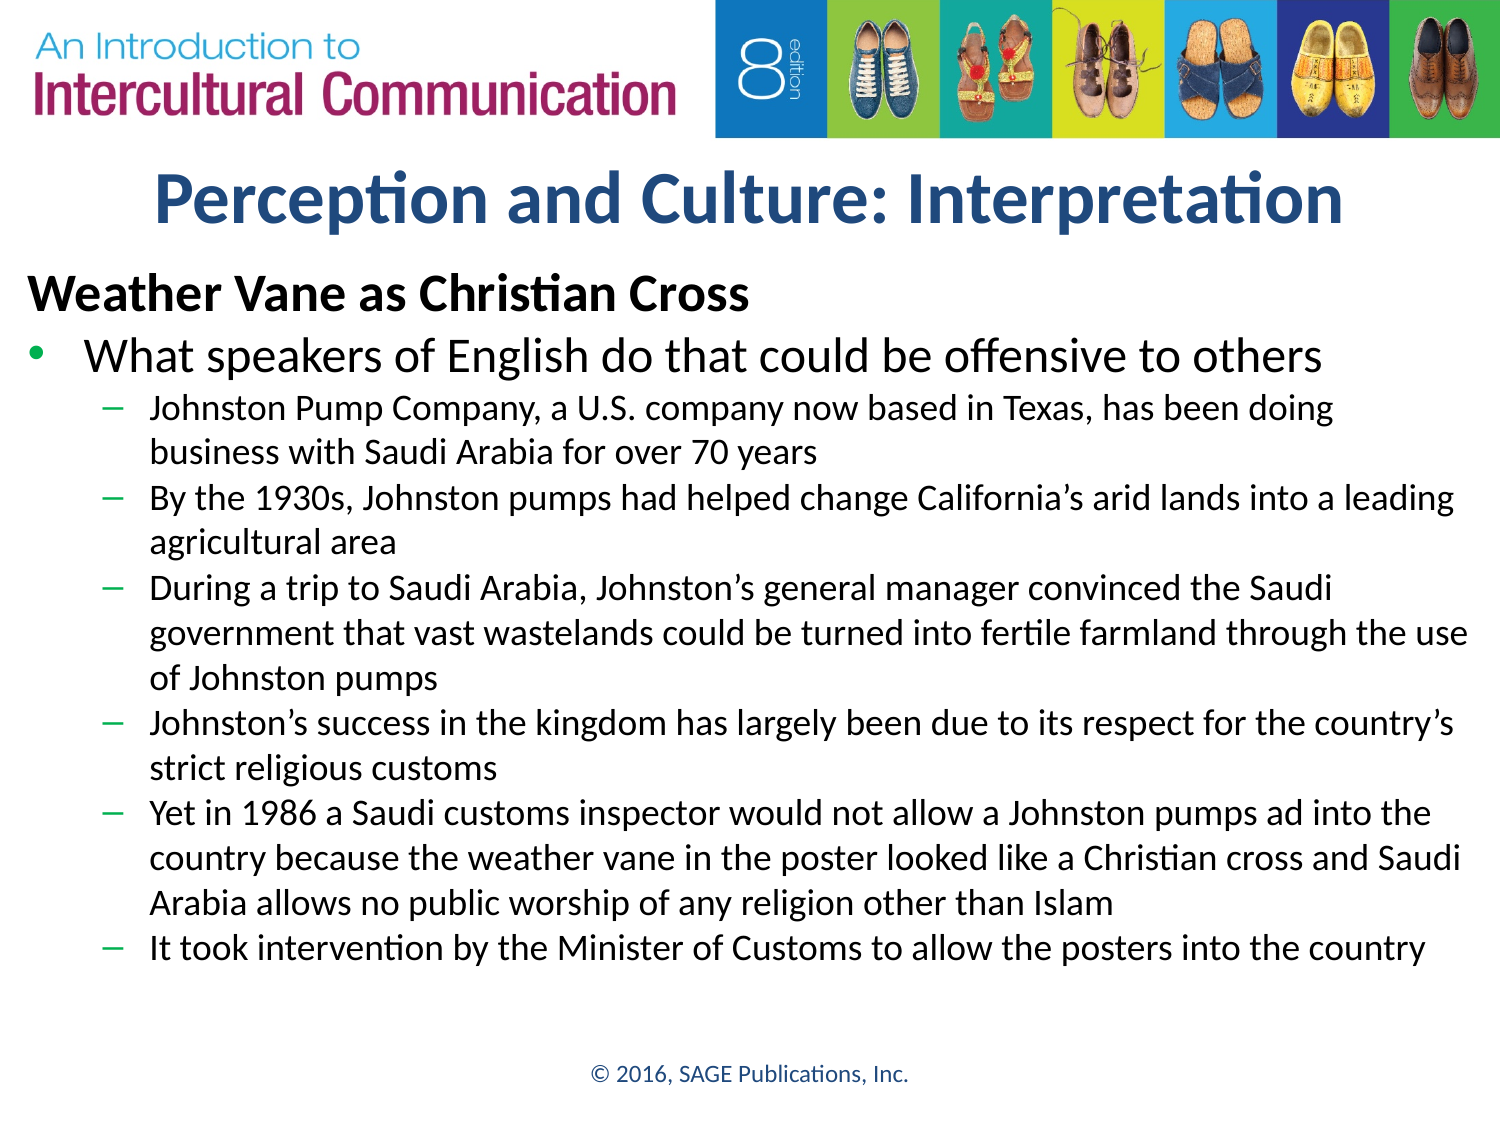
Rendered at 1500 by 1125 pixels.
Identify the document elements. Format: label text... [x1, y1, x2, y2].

footer © 2016, SAGE Publications, Inc. [512, 1042, 988, 1103]
list Weather Vane as Christian Cross What speakers of English do that could be offensive to others Johnston Pump Company, a U.S. company now based in Texas, has been doing business with Saudi Arabia for over 70 years By the 1930s, Johnston pumps had helped change California’s arid lands into a leading agricultural area During a trip to Saudi Arabia, Johnston’s general manager convinced the Saudi government that vast wastelands could be turned into fertile farmland through the use of Johnston pumps Johnston’s success in the kingdom has largely been due to its respect for the country’s strict religious customs Yet in 1986 a Saudi customs inspector would not allow a Johnston pumps ad into the country because the weather vane in the poster looked like a Christian cross and Saudi Arabia allows no public worship of any religion other than Islam It took intervention by the Minister of Customs to allow the posters into the country [12, 249, 1488, 1113]
picture [0, 238, 1500, 1125]
title Perception and Culture: Interpretation [0, 149, 1500, 238]
picture [0, 0, 1500, 149]
